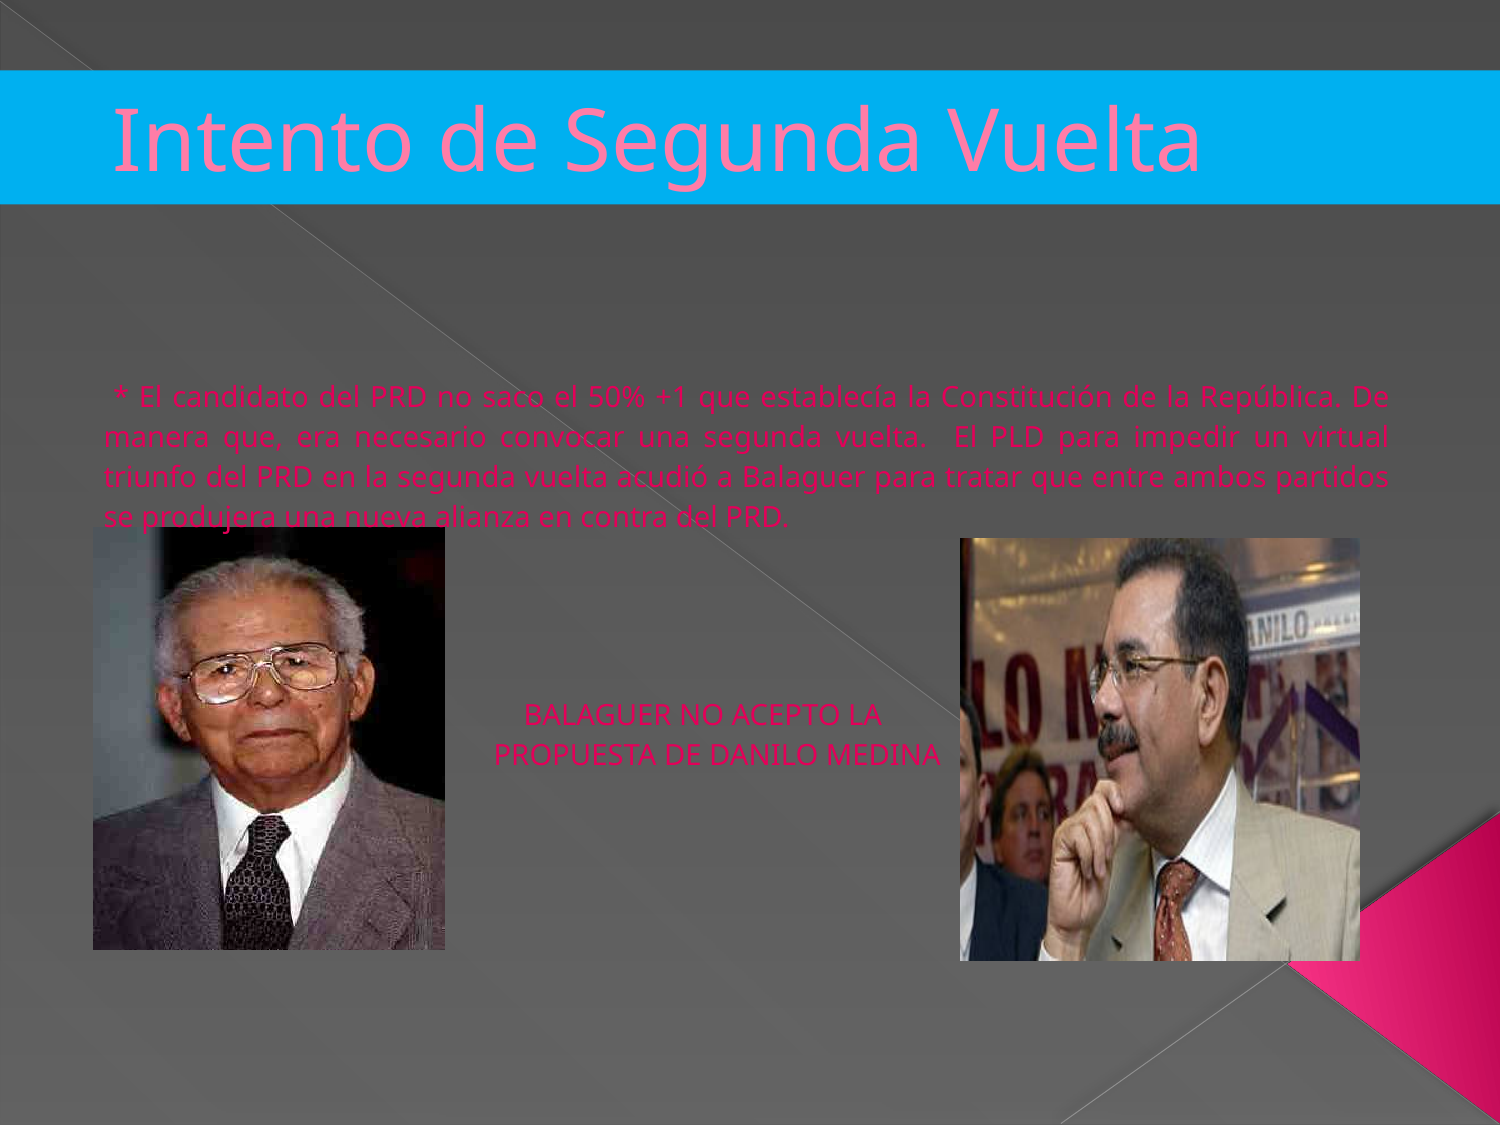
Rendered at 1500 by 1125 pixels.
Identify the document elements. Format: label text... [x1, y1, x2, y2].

title Intento de Segunda Vuelta [0, 70, 1500, 205]
picture [960, 538, 1360, 962]
subtitle * El candidato del PRD no saco el 50% +1 que establecía la Constitución de la República. De manera que, era necesario convocar una segunda vuelta. El PLD para impedir un virtual triunfo del PRD en la segunda vuelta acudió a Balaguer para tratar que entre ambos partidos se produjera una nueva alianza en contra del PRD. BALAGUER NO ACEPTO LA PROPUESTA DE DANILO MEDINA [88, 369, 1412, 879]
picture [93, 527, 445, 950]
